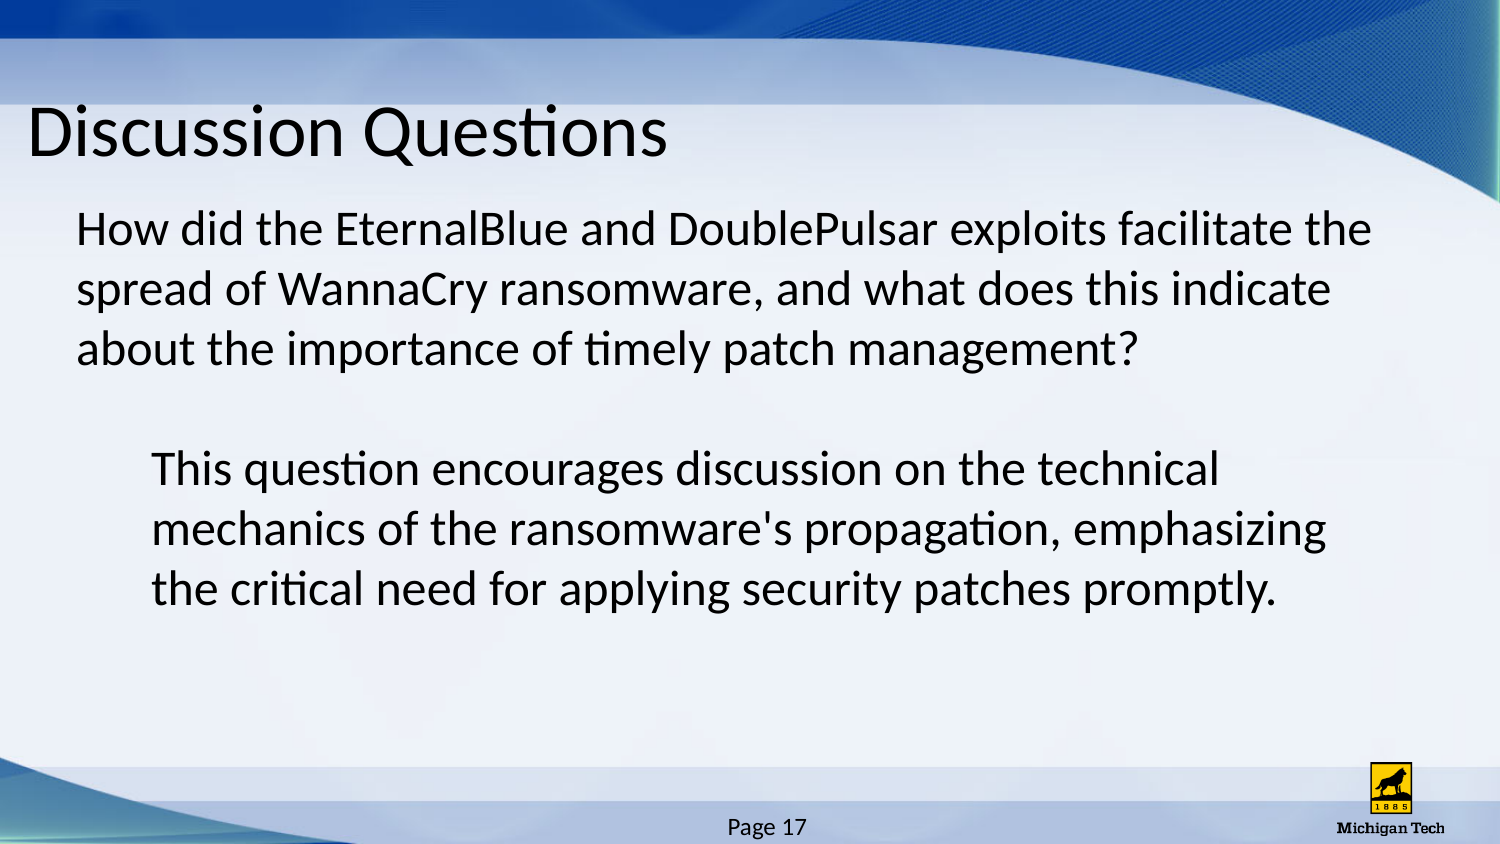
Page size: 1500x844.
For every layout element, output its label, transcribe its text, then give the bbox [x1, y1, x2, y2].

picture [0, 0, 1500, 844]
list How did the EternalBlue and DoublePulsar exploits facilitate the spread of WannaCry ransomware, and what does this indicate about the importance of timely patch management? This question encourages discussion on the technical mechanics of the ransomware's propagation, emphasizing the critical need for applying security patches promptly. [61, 187, 1412, 788]
title Discussion Questions [12, 56, 1263, 197]
